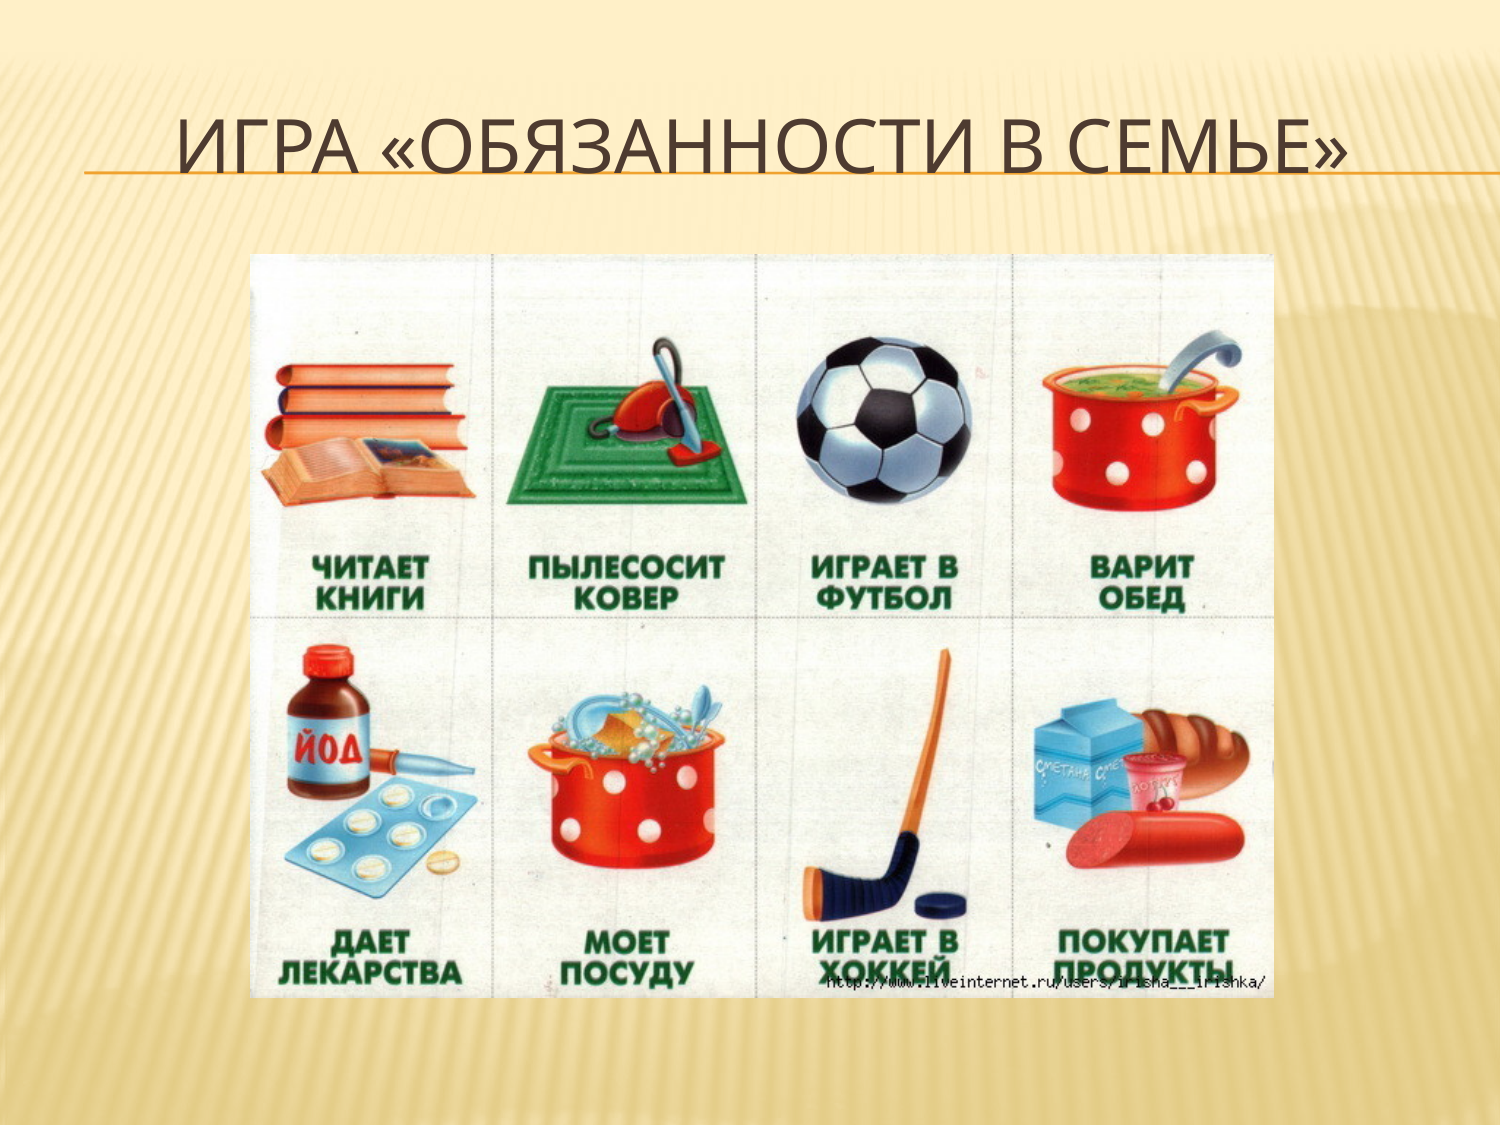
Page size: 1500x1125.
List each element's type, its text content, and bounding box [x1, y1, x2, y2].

title ИГРА «Обязанности в семье» [50, 75, 1475, 213]
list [250, 254, 1275, 998]
